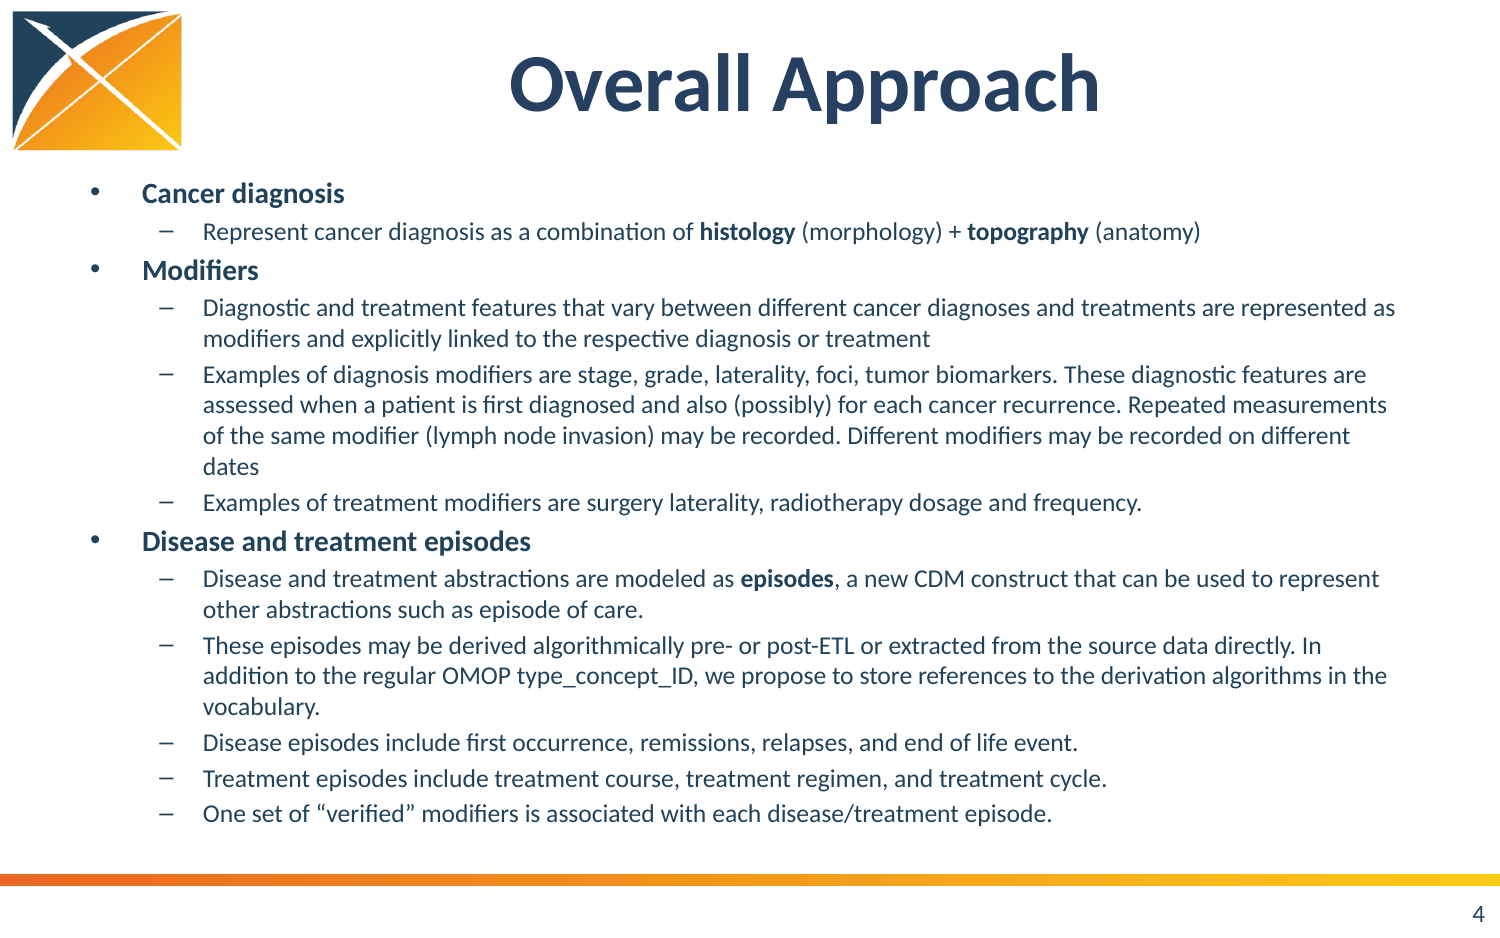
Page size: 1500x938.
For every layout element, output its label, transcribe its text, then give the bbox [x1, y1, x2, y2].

slide_number 4 [1149, 887, 1500, 938]
list Cancer diagnosis Represent cancer diagnosis as a combination of histology (morphology) + topography (anatomy) Modifiers Diagnostic and treatment features that vary between different cancer diagnoses and treatments are represented as modifiers and explicitly linked to the respective diagnosis or treatment Examples of diagnosis modifiers are stage, grade, laterality, foci, tumor biomarkers. These diagnostic features are assessed when a patient is first diagnosed and also (possibly) for each cancer recurrence. Repeated measurements of the same modifier (lymph node invasion) may be recorded. Different modifiers may be recorded on different dates Examples of treatment modifiers are surgery laterality, radiotherapy dosage and frequency. Disease and treatment episodes Disease and treatment abstractions are modeled as episodes, a new CDM construct that can be used to represent other abstractions such as episode of care. These episodes may be derived algorithmically pre- or post-ETL or extracted from the source data directly. In addition to the regular OMOP type_concept_ID, we propose to store references to the derivation algorithms in the vocabulary. Disease episodes include first occurrence, remissions, relapses, and end of life event. Treatment episodes include treatment course, treatment regimen, and treatment cycle. One set of “verified” modifiers is associated with each disease/treatment episode. [75, 166, 1425, 838]
picture [0, 0, 206, 167]
title Overall Approach [187, 20, 1425, 136]
